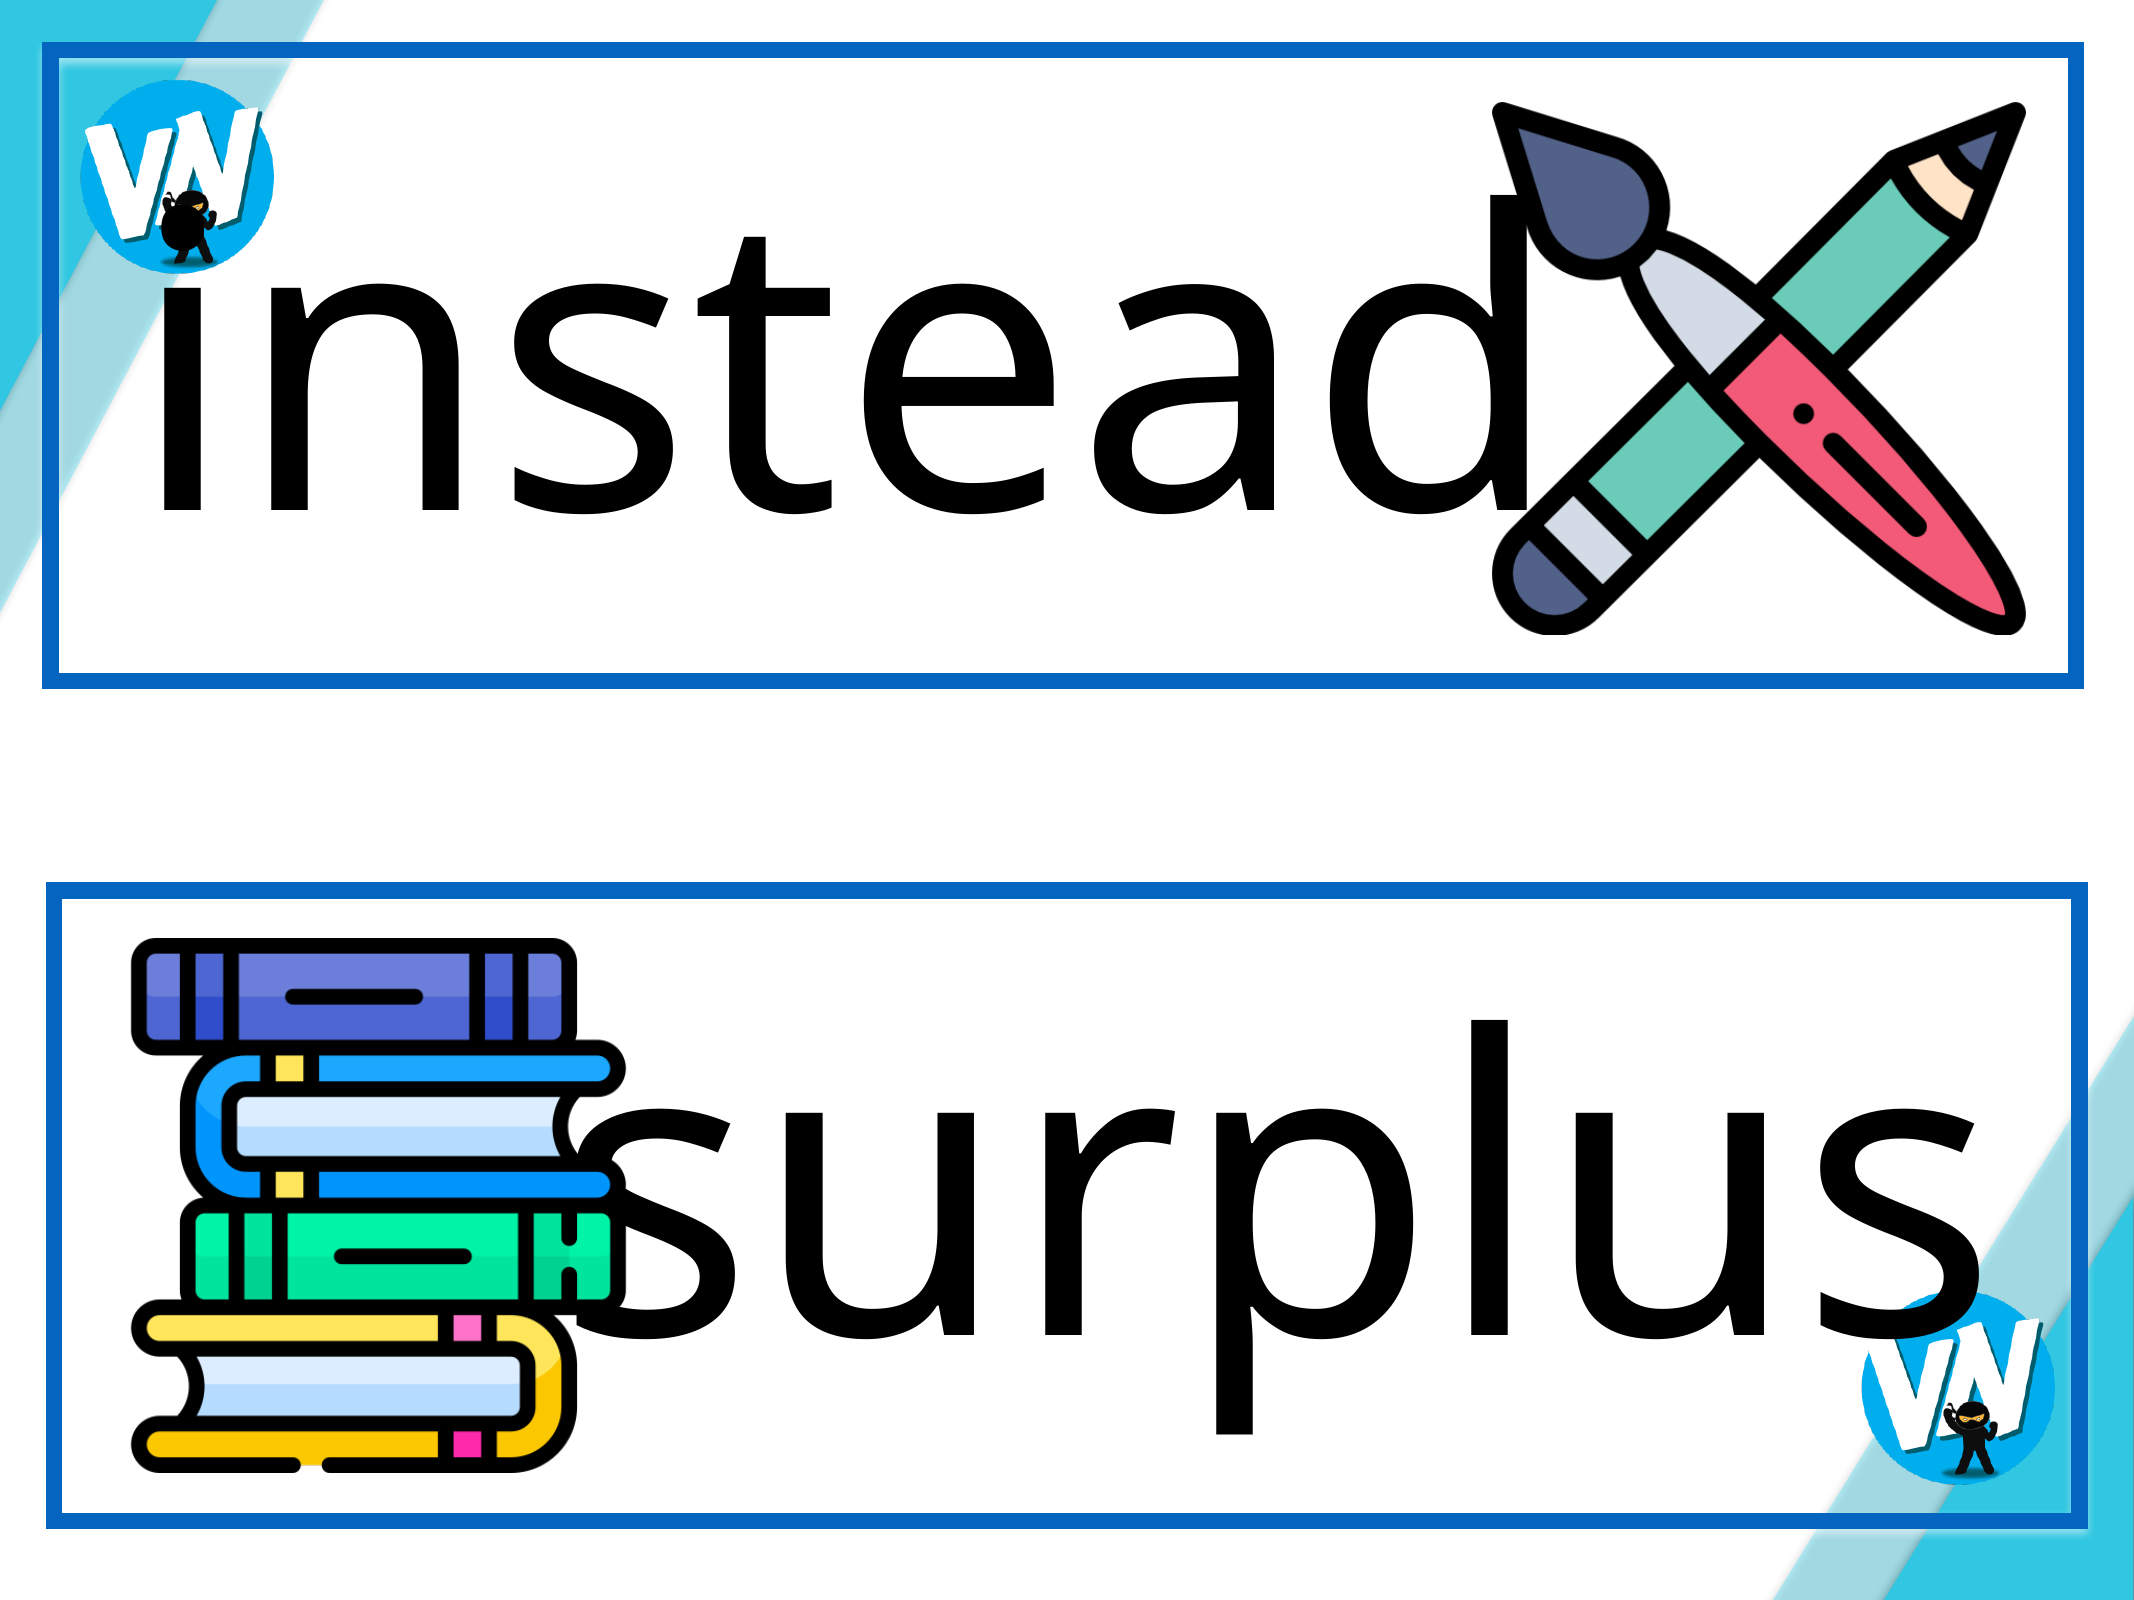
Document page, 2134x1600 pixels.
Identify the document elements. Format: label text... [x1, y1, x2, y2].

picture [111, 938, 646, 1473]
text_box [92, 890, 1956, 1522]
picture [1492, 101, 2026, 635]
text_box [92, 50, 2076, 227]
text_box surplus [468, 912, 1956, 1427]
text_box instead [121, 87, 1571, 602]
picture [1837, 1288, 2080, 1488]
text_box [1963, 235, 2134, 1600]
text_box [0, 0, 81, 1544]
picture [57, 77, 299, 278]
text_box [92, 283, 1956, 681]
